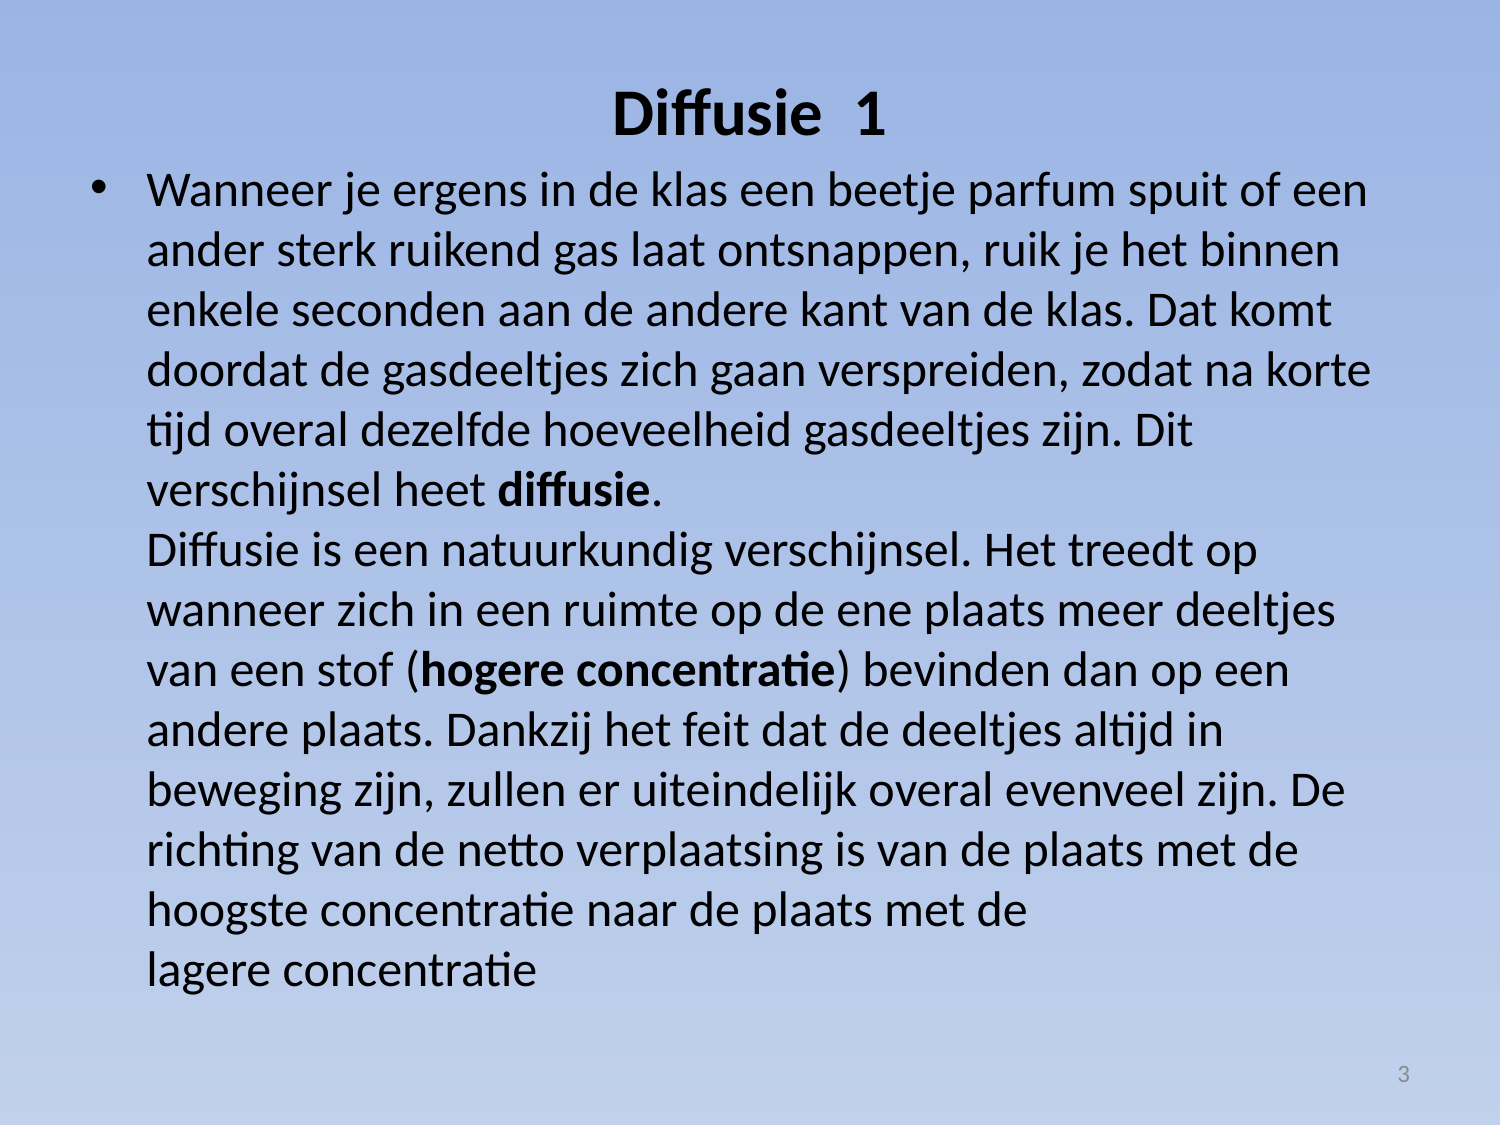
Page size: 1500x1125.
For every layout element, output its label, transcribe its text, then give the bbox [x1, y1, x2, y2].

list Wanneer je ergens in de klas een beetje parfum spuit of een ander sterk ruikend gas laat ontsnappen, ruik je het binnen enkele seconden aan de andere kant van de klas. Dat komt doordat de gasdeeltjes zich gaan verspreiden, zodat na korte tijd overal dezelfde hoeveelheid gasdeeltjes zijn. Dit verschijnsel heet diffusie. Diffusie is een natuurkundig verschijnsel. Het treedt op wanneer zich in een ruimte op de ene plaats meer deeltjes van een stof (hogere concentratie) bevinden dan op een andere plaats. Dankzij het feit dat de deeltjes altijd in beweging zijn, zullen er uiteindelijk overal evenveel zijn. De richting van de netto verplaatsing is van de plaats met de hoogste concentratie naar de plaats met de lagere concentratie [75, 148, 1425, 1083]
title Diffusie 1 [75, 45, 1425, 148]
slide_number 3 [1074, 1042, 1425, 1103]
